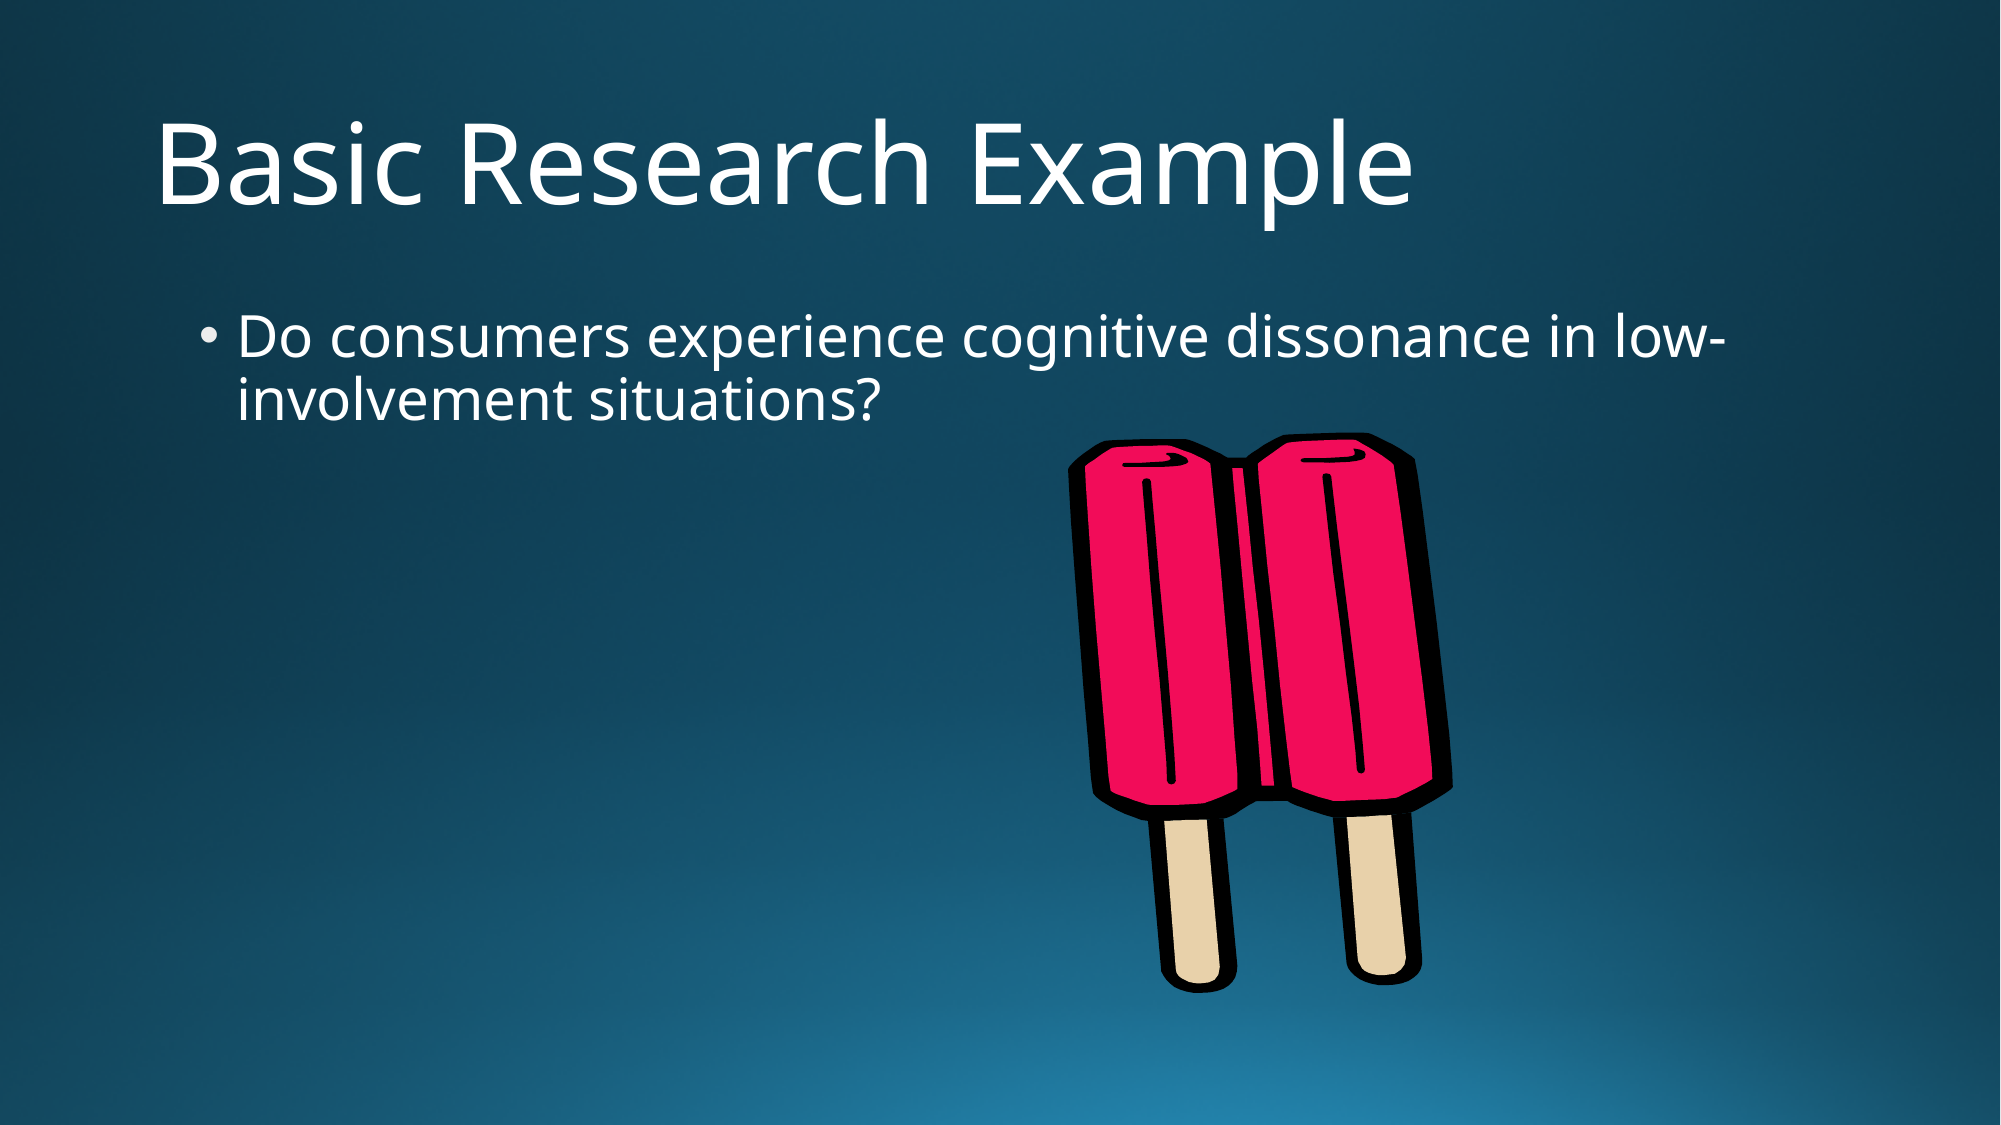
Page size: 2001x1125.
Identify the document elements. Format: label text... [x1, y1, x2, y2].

title Basic Research Example [137, 59, 1863, 278]
picture [0, 0, 2001, 1125]
list Do consumers experience cognitive dissonance in low-involvement situations? [183, 299, 1863, 1014]
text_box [1066, 431, 1459, 996]
